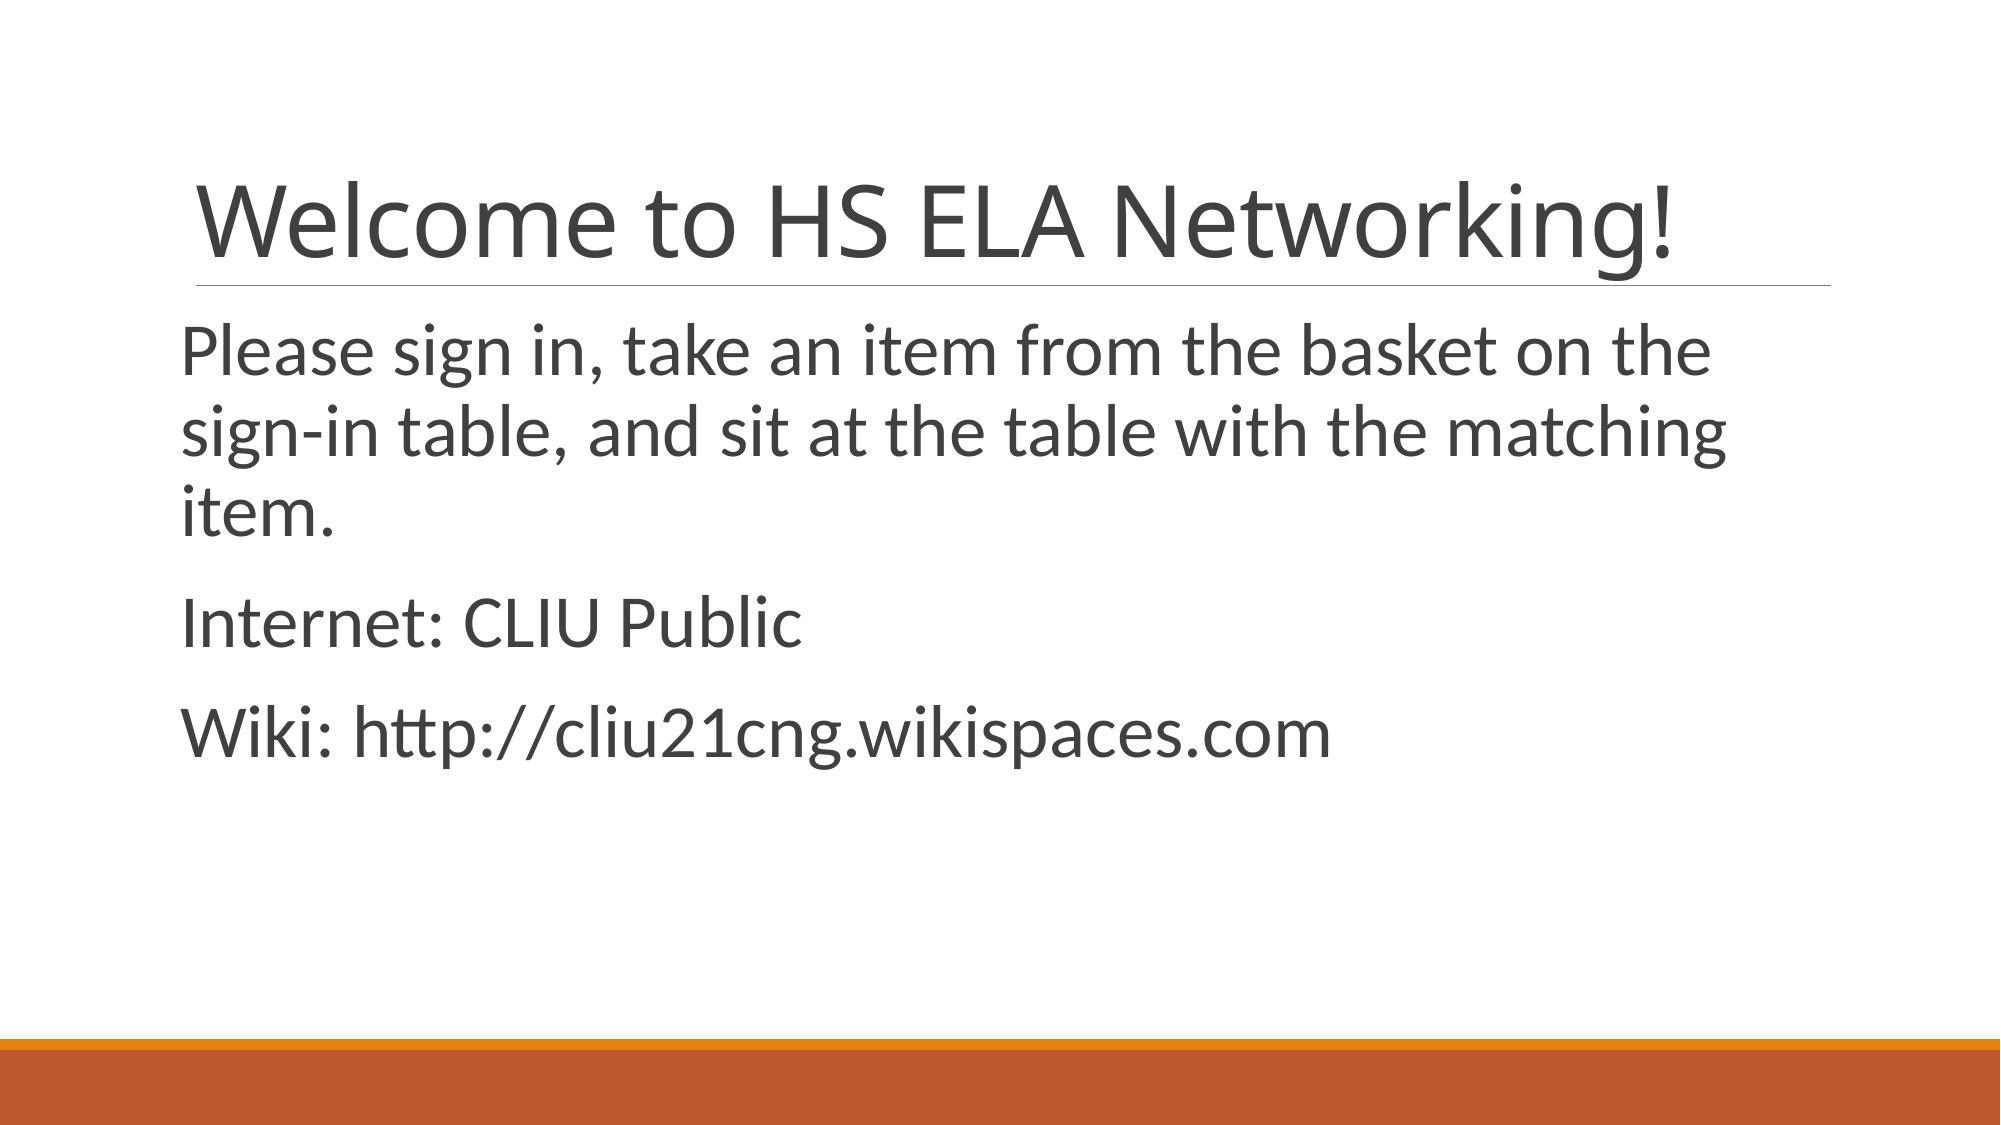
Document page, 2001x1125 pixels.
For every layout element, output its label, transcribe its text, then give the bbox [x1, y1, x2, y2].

list Please sign in, take an item from the basket on the sign-in table, and sit at the table with the matching item. Internet: CLIU Public Wiki: http://cliu21cng.wikispaces.com [180, 302, 1830, 963]
title Welcome to HS ELA Networking! [180, 47, 1830, 285]
